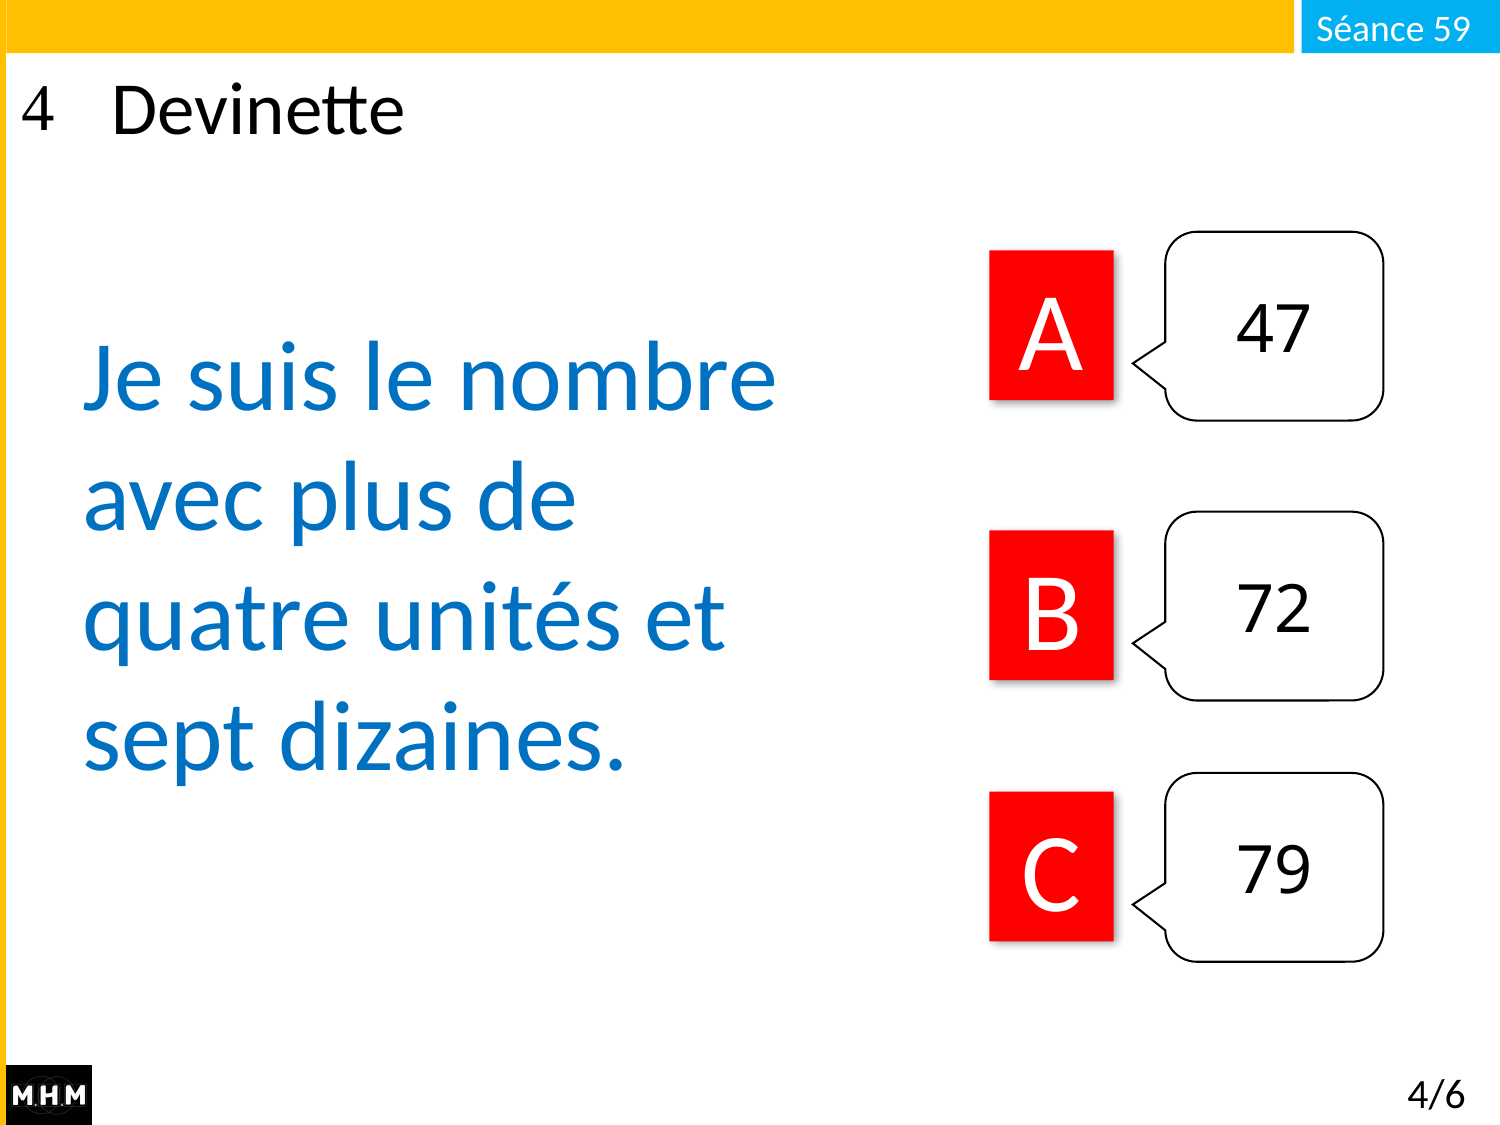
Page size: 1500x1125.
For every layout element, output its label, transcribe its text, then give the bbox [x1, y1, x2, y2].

text_box 47 [1131, 230, 1385, 422]
picture [6, 1065, 92, 1125]
text_box B [989, 530, 1114, 681]
text_box Je suis le nombre avec plus de quatre unités et sept dizaines. [67, 302, 798, 798]
title Devinette [96, 60, 1391, 160]
text_box 79 [1131, 771, 1385, 963]
text_box 72 [1131, 510, 1385, 702]
text_box C [989, 791, 1114, 942]
text_box A [989, 250, 1114, 401]
list 4/6 [1373, 1064, 1500, 1125]
